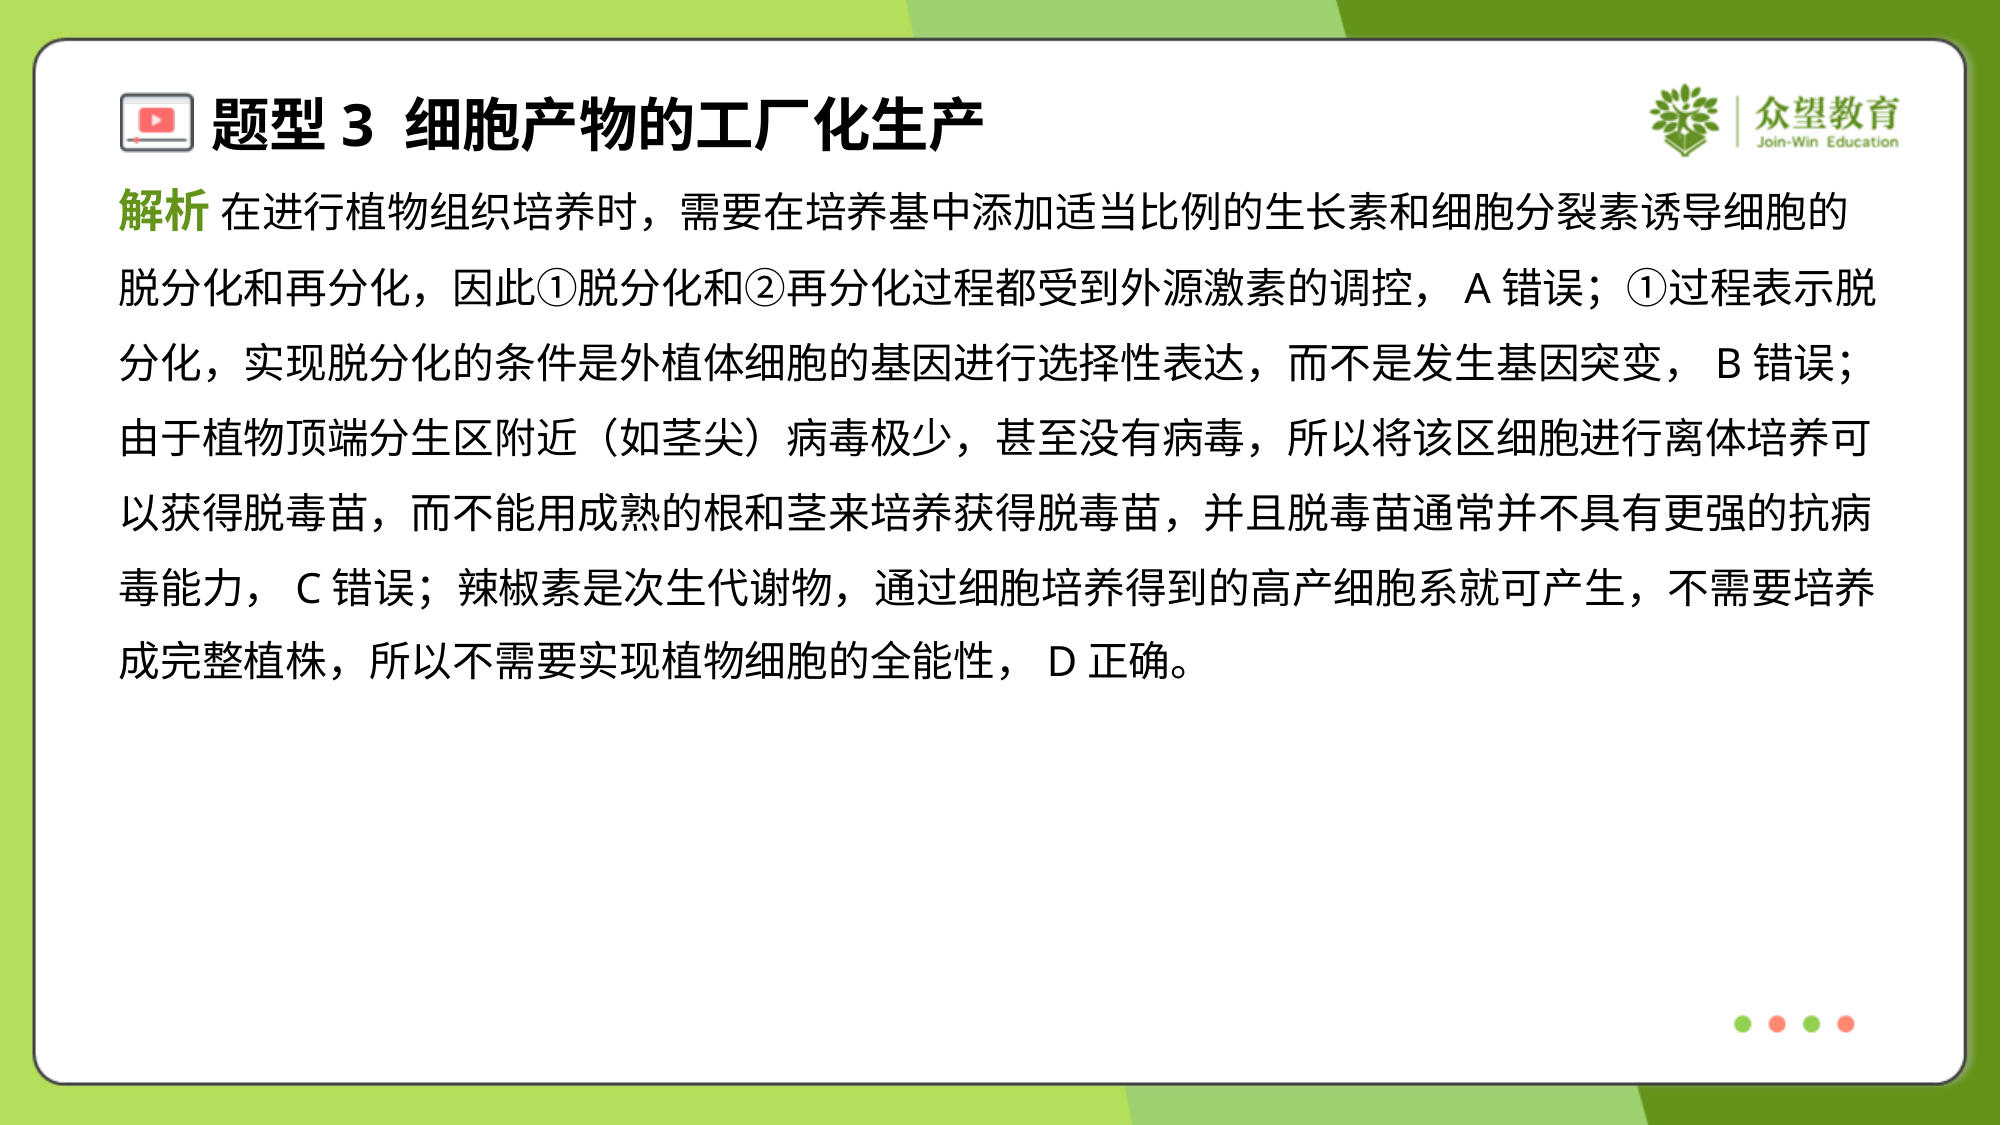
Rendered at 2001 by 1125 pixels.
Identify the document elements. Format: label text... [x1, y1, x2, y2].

picture [0, 0, 2000, 1125]
text_box 解析 在进行植物组织培养时，需要在培养基中添加适当比例的生长素和细胞分裂素诱导细胞的 脱分化和再分化，因此①脱分化和②再分化过程都受到外源激素的调控，A错误；①过程表示脱 分化，实现脱分化的条件是外植体细胞的基因进行选择性表达，而不是发生基因突变，B错误； 由于植物顶端分生区附近（如茎尖）病毒极少，甚至没有病毒，所以将该区细胞进行离体培养可 以获得脱毒苗，而不能用成熟的根和茎来培养获得脱毒苗，并且脱毒苗通常并不具有更强的抗病 毒能力，C错误；辣椒素是次生代谢物，通过细胞培养得到的高产细胞系就可产生，不需要培养 成完整植株，所以不需要实现植物细胞的全能性，D正确。 [118, 159, 1883, 677]
